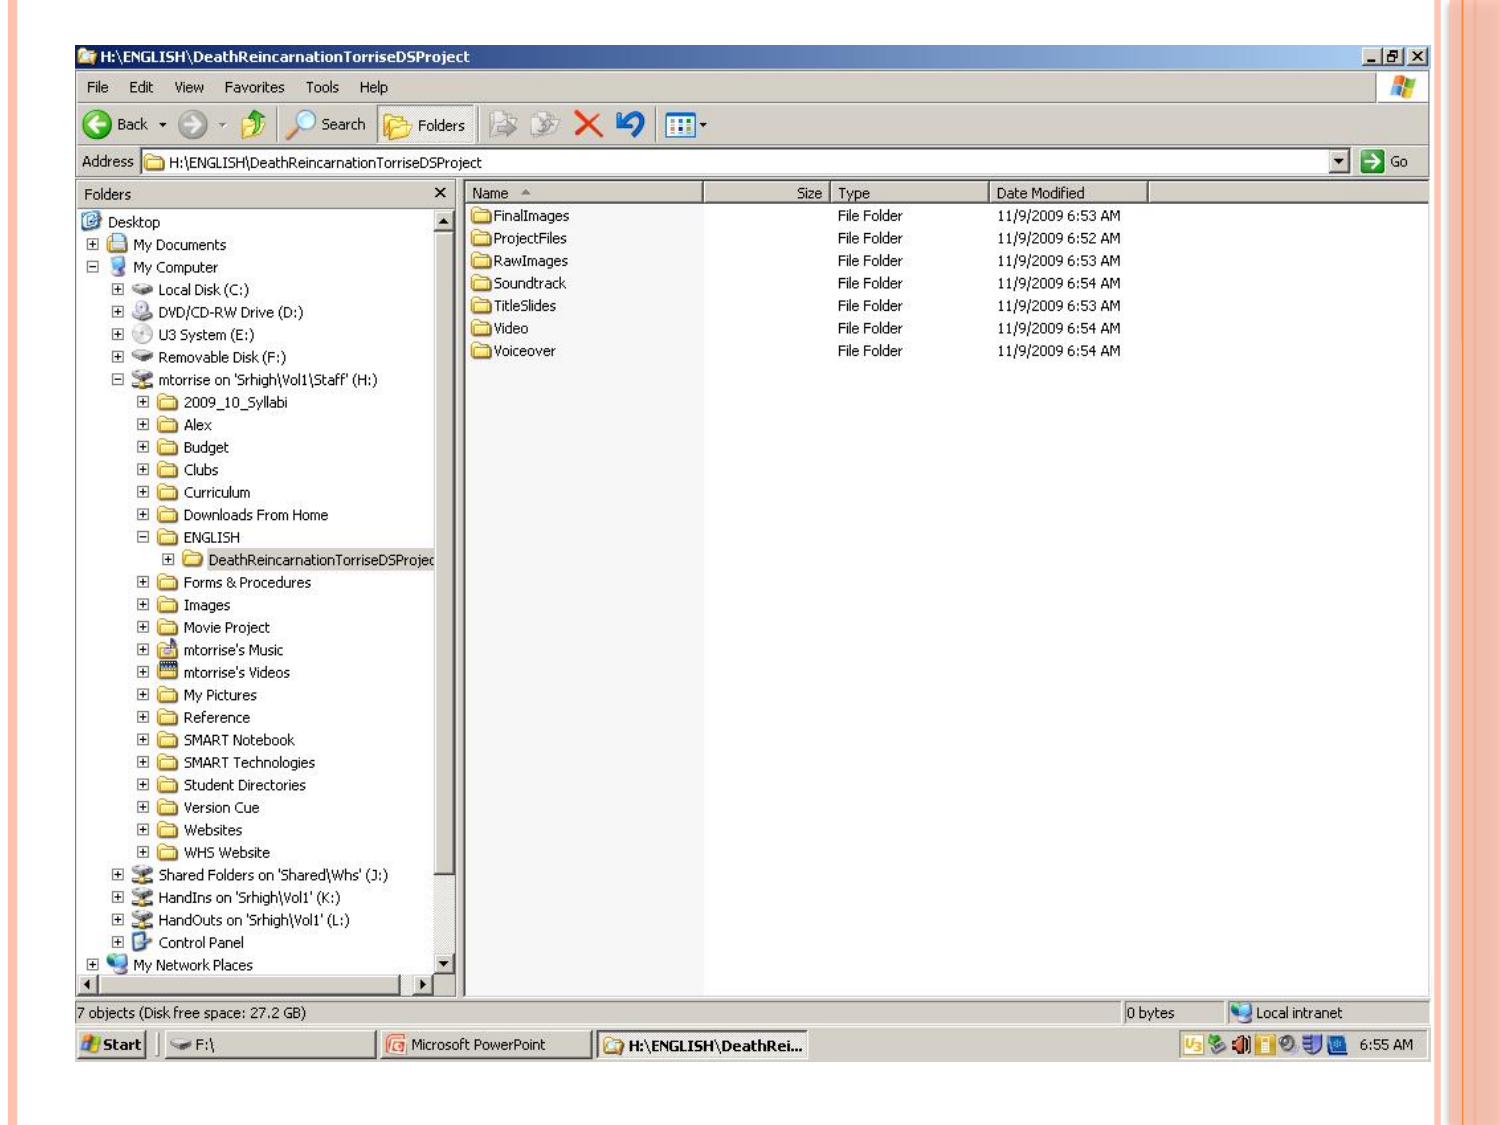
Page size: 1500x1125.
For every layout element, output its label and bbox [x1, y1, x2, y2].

list [74, 44, 1432, 1063]
